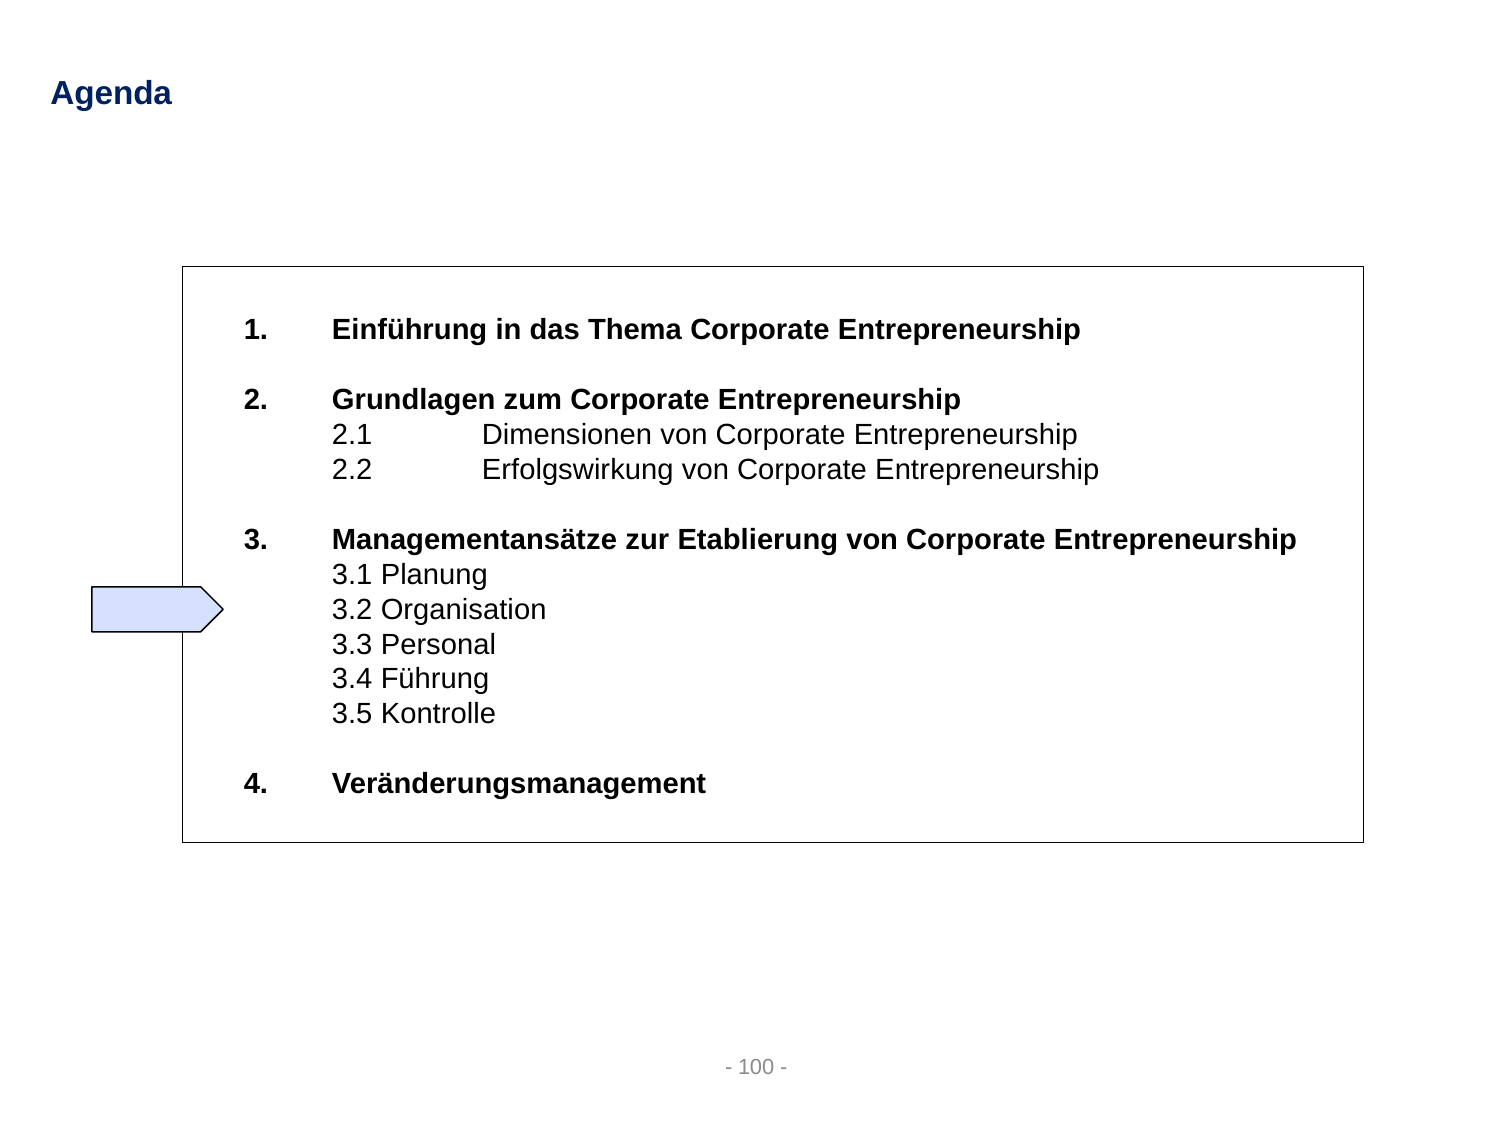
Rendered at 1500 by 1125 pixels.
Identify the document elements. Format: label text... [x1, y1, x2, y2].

text_box [91, 586, 224, 632]
text_box [181, 266, 1364, 842]
slide_number - 100 - [599, 1045, 913, 1093]
text_box Agenda [35, 63, 1433, 119]
